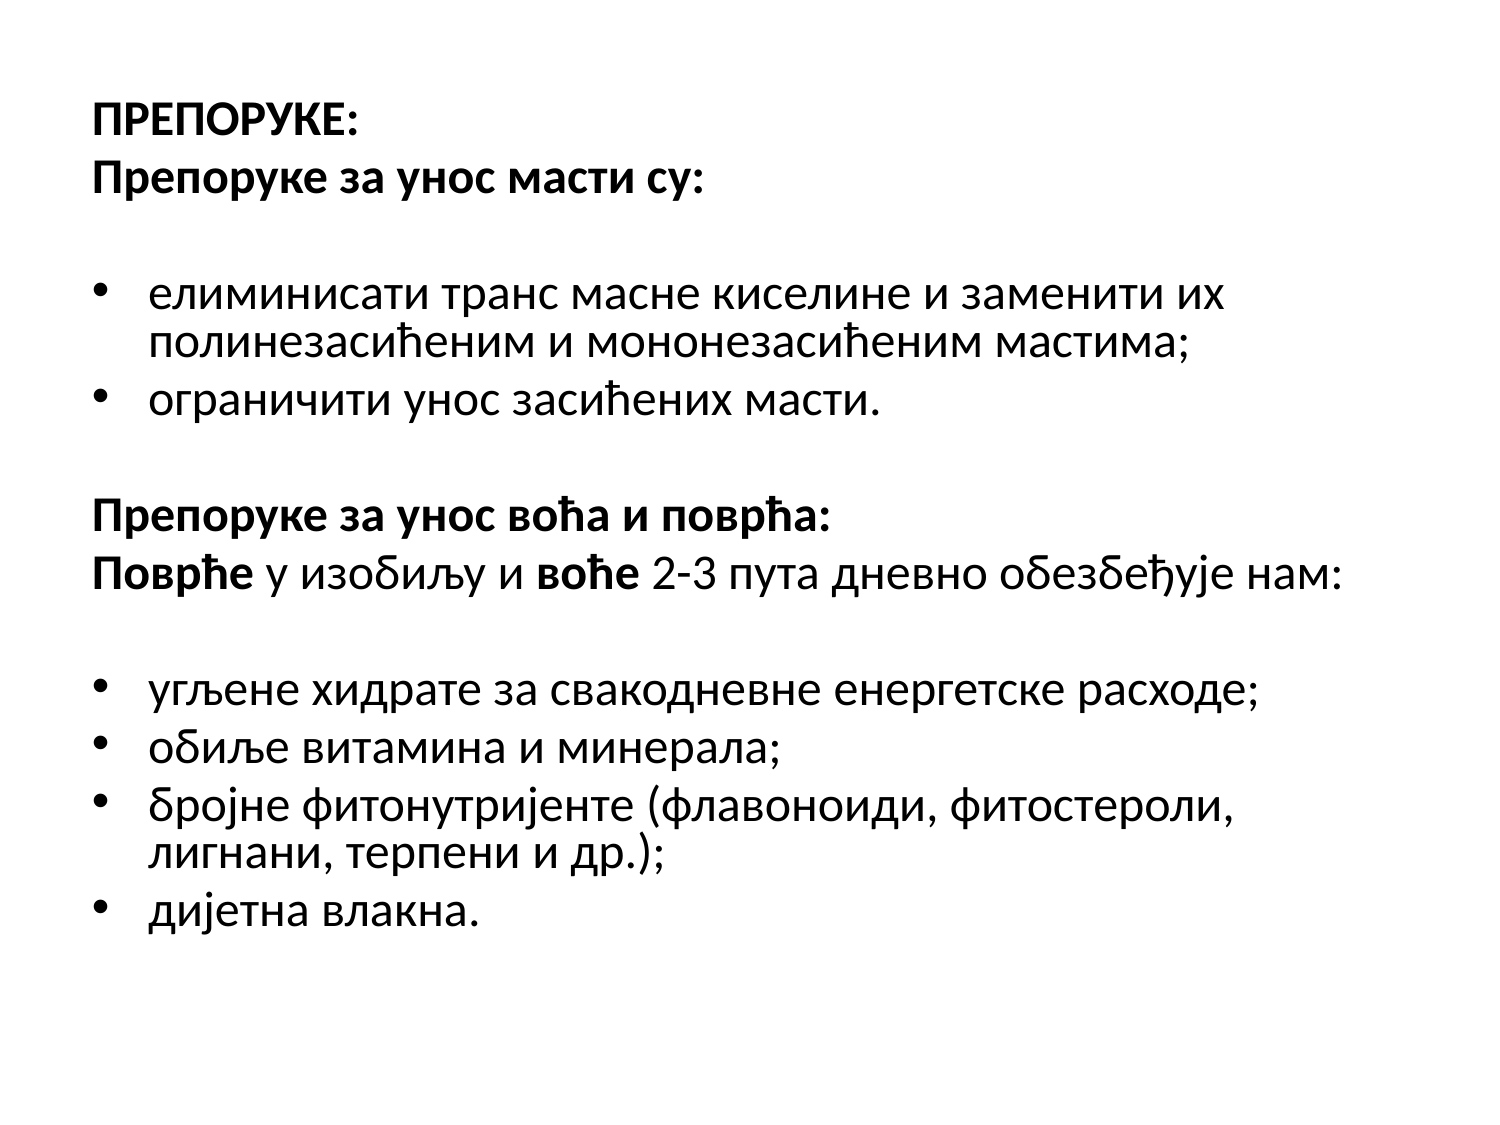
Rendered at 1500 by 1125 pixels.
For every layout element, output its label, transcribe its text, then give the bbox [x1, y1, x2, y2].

list ПРЕПОРУКЕ: Препоруке за унос масти су: елиминисати транс масне киселине и заменити их полинезасићеним и мононезасићеним мастима; ограничити унос засићених масти. Препоруке за унос воћа и поврћа: Поврће у изобиљу и воће 2-3 пута дневно обезбеђује нам: угљене хидрате за свакодневне енергетске расходе; обиље витамина и минерала; бројне фитонутријенте (флавоноиди, фитостероли, лигнани, терпени и др.); дијетна влакна. [76, 90, 1427, 1083]
